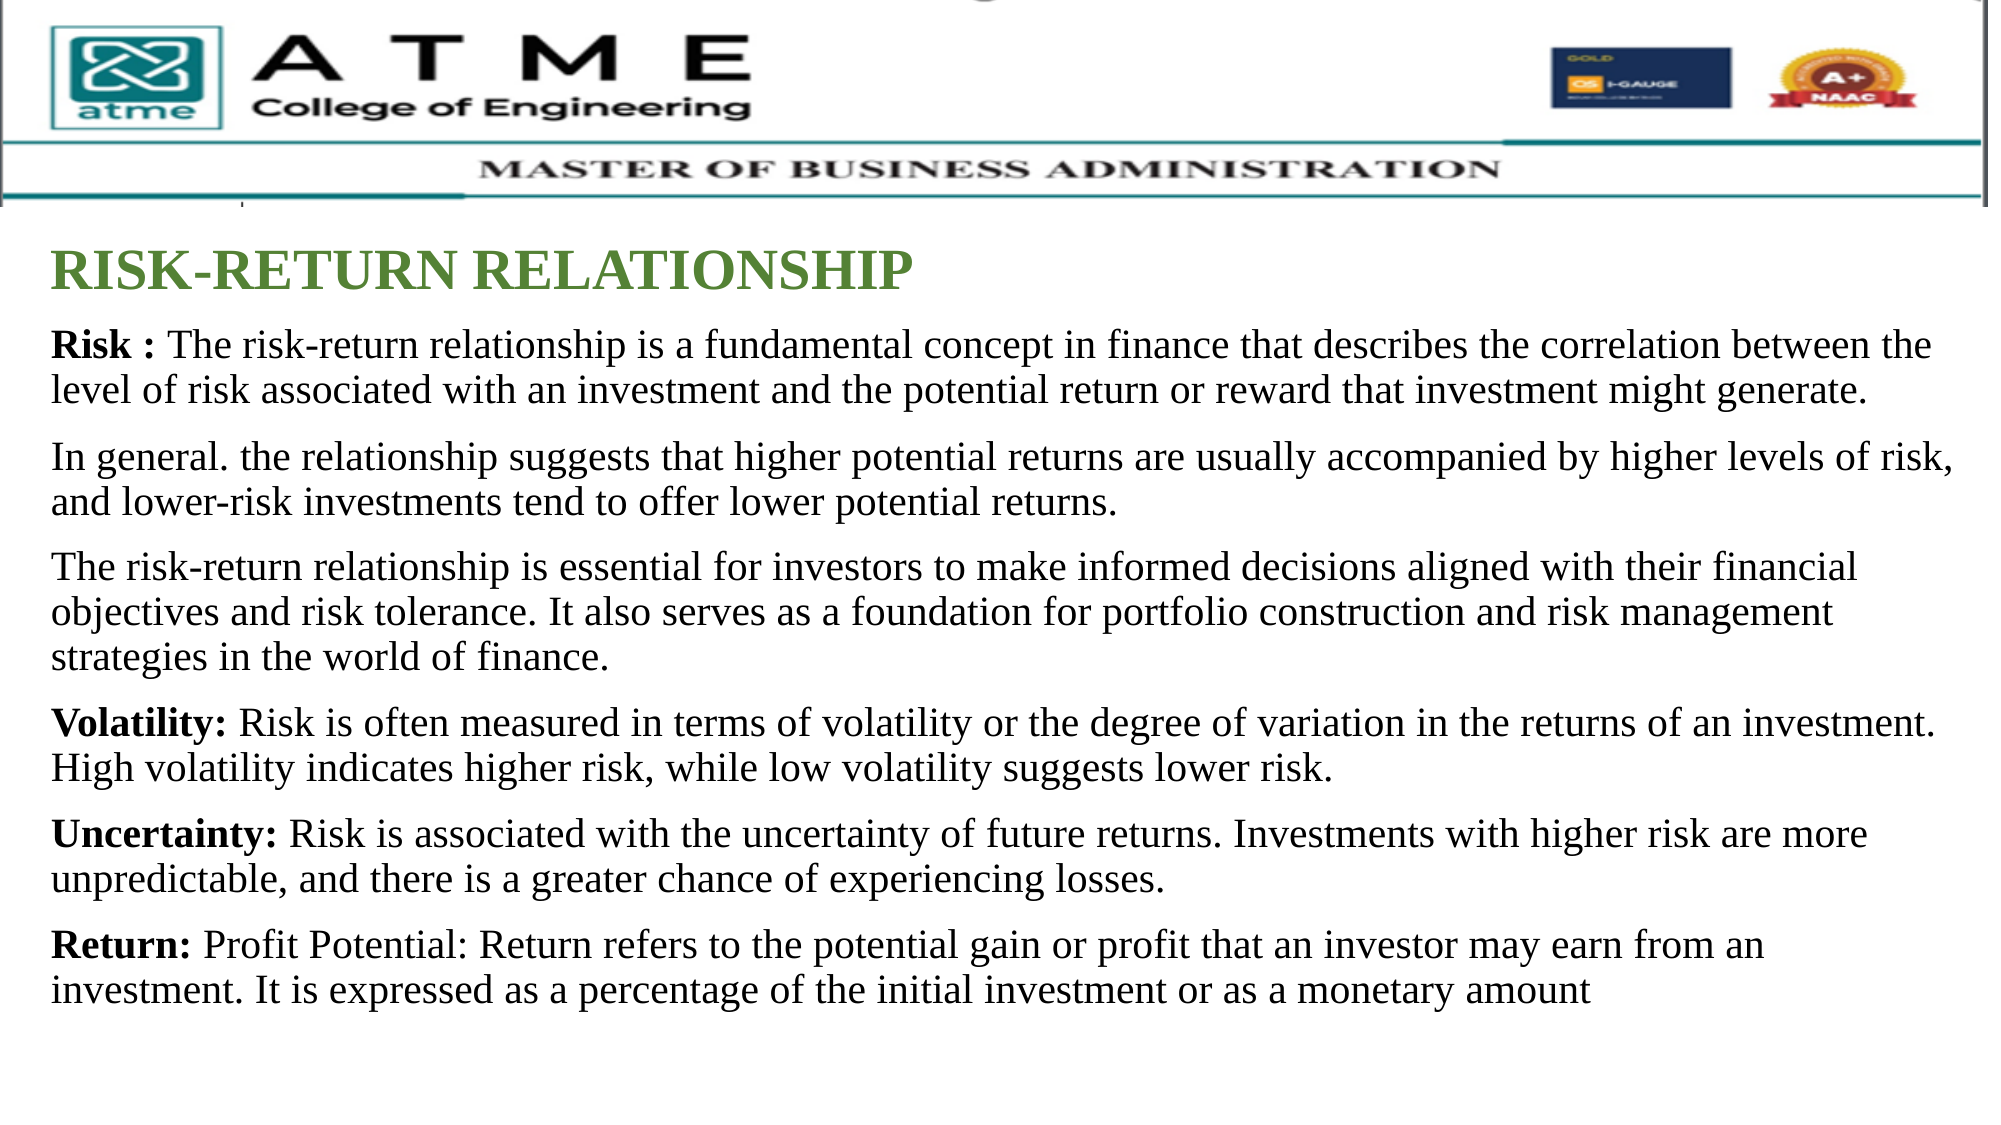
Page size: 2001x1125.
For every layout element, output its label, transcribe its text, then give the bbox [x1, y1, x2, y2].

list RISK-RETURN RELATIONSHIP Risk : The risk-return relationship is a fundamental concept in finance that describes the correlation between the level of risk associated with an investment and the potential return or reward that investment might generate. In general. the relationship suggests that higher potential returns are usually accompanied by higher levels of risk, and lower-risk investments tend to offer lower potential returns. The risk-return relationship is essential for investors to make informed decisions aligned with their financial objectives and risk tolerance. It also serves as a foundation for portfolio construction and risk management strategies in the world of finance. Volatility: Risk is often measured in terms of volatility or the degree of variation in the returns of an investment. High volatility indicates higher risk, while low volatility suggests lower risk. Uncertainty: Risk is associated with the uncertainty of future returns. Investments with higher risk are more unpredictable, and there is a greater chance of experiencing losses. Return: Profit Potential: Return refers to the potential gain or profit that an investor may earn from an investment. It is expressed as a percentage of the initial investment or as a monetary amount [35, 231, 1979, 1014]
picture [0, 0, 1988, 207]
